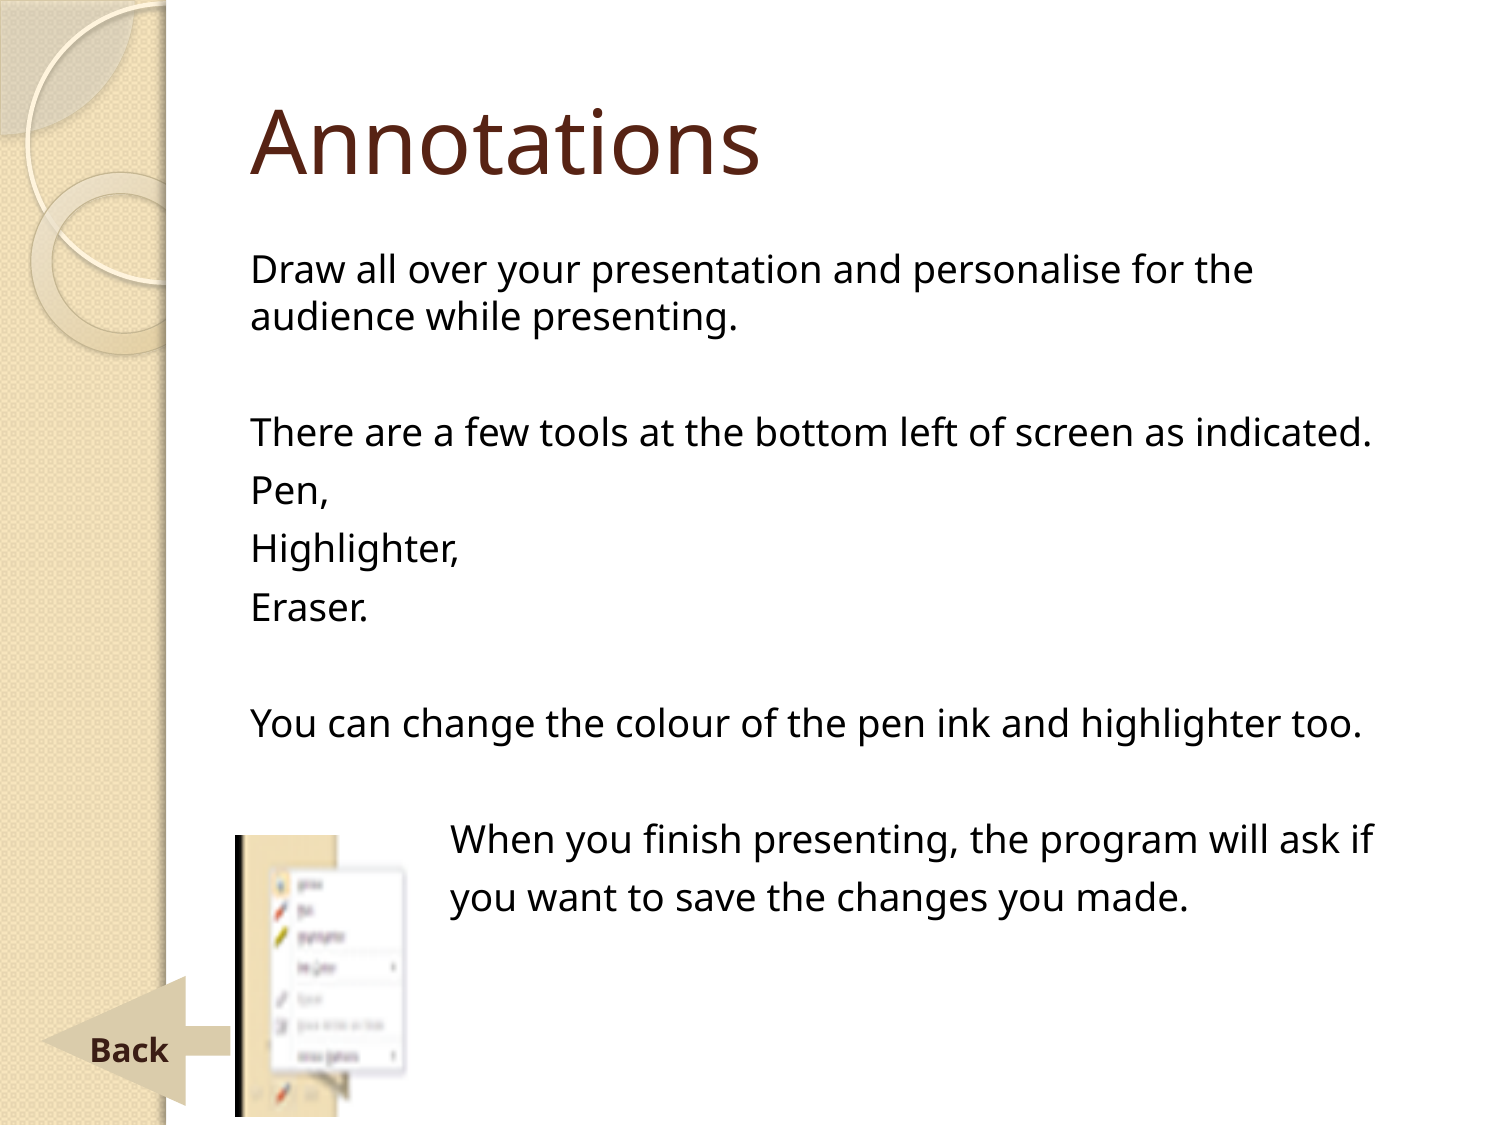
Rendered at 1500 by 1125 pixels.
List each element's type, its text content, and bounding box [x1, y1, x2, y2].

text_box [40, 975, 228, 1107]
title Annotations [235, 45, 1466, 233]
picture [235, 834, 437, 1117]
list Draw all over your presentation and personalise for the audience while presenting. There are a few tools at the bottom left of screen as indicated. Pen, Highlighter, Eraser. You can change the colour of the pen ink and highlighter too. When you finish presenting, the program will ask if you want to save the changes you made. [235, 237, 1412, 976]
